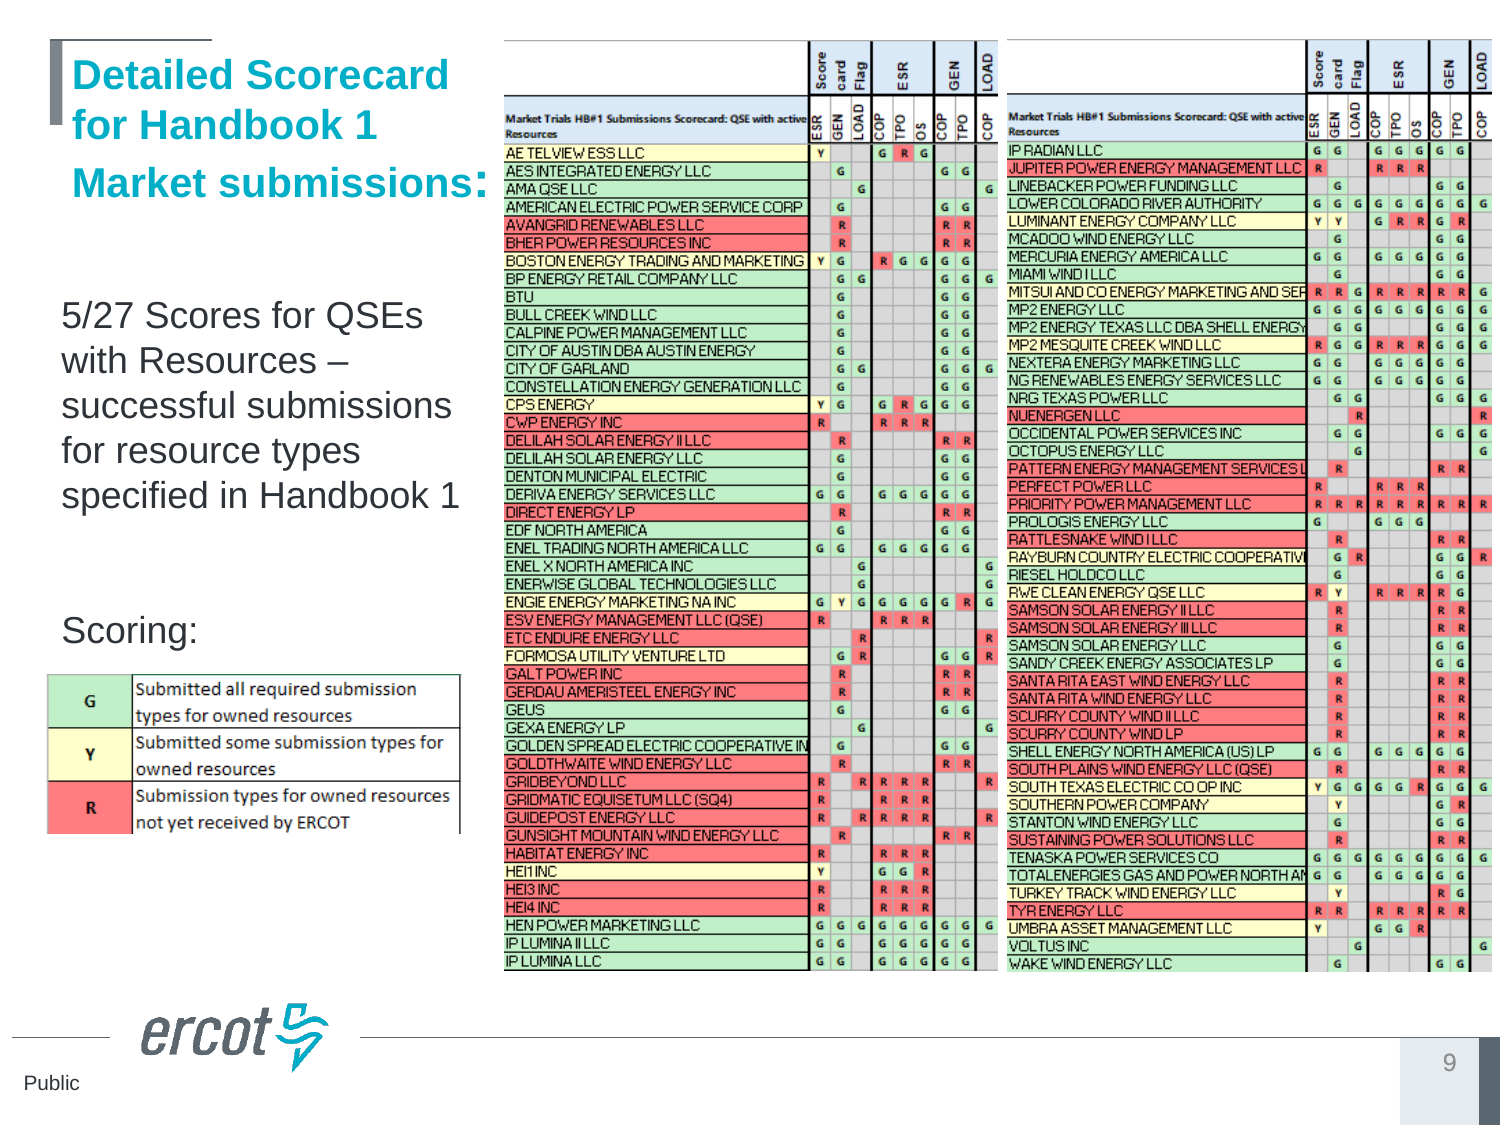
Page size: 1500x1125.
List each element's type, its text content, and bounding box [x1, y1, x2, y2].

picture [503, 40, 999, 971]
text_box 5/27 Scores for QSEs with Resources – successful submissions for resource types specified in Handbook 1 Scoring: [46, 238, 495, 659]
picture [137, 999, 332, 1075]
title Detailed Scorecard for Handbook 1 Market submissions: [56, 39, 502, 230]
picture [46, 674, 462, 834]
picture [1007, 39, 1492, 972]
slide_number 9 [1400, 1037, 1500, 1087]
